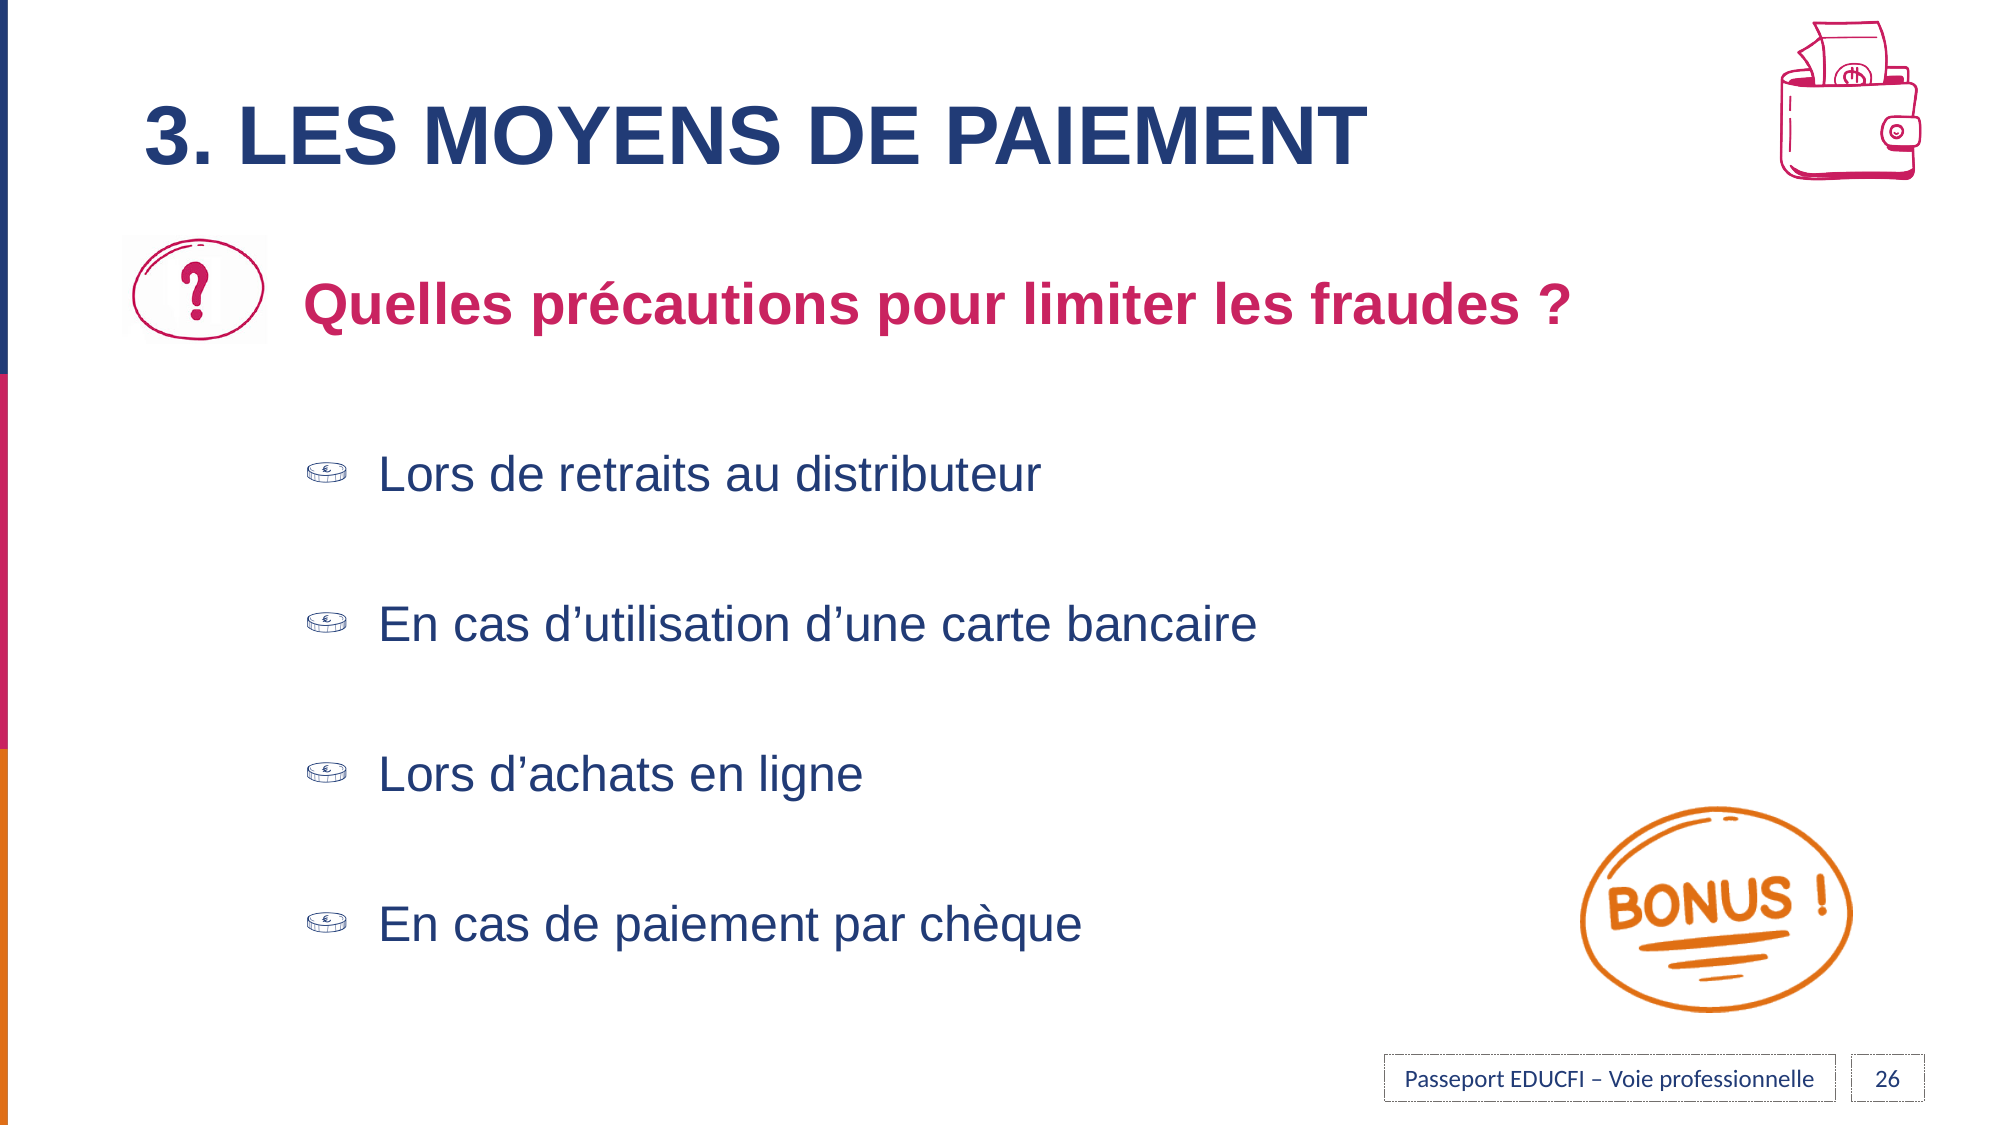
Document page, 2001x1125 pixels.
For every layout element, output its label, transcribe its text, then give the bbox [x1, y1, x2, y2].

picture [1579, 806, 1853, 1013]
picture [303, 900, 348, 944]
picture [0, 0, 8, 1125]
text_box 3. LES MOYENS DE PAIEMENT [130, 84, 1761, 190]
text_box Lors de retraits au distributeur En cas d’utilisation d’une carte bancaire Lors d’achats en ligne En cas de paiement par chèque [295, 345, 1300, 960]
footer Passeport EDUCFI – Voie professionnelle [1384, 1054, 1836, 1102]
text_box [122, 235, 1848, 345]
picture [303, 750, 348, 794]
picture [303, 600, 348, 644]
slide_number 26 [1851, 1054, 1925, 1102]
picture [1761, 11, 1940, 190]
picture [303, 450, 348, 494]
